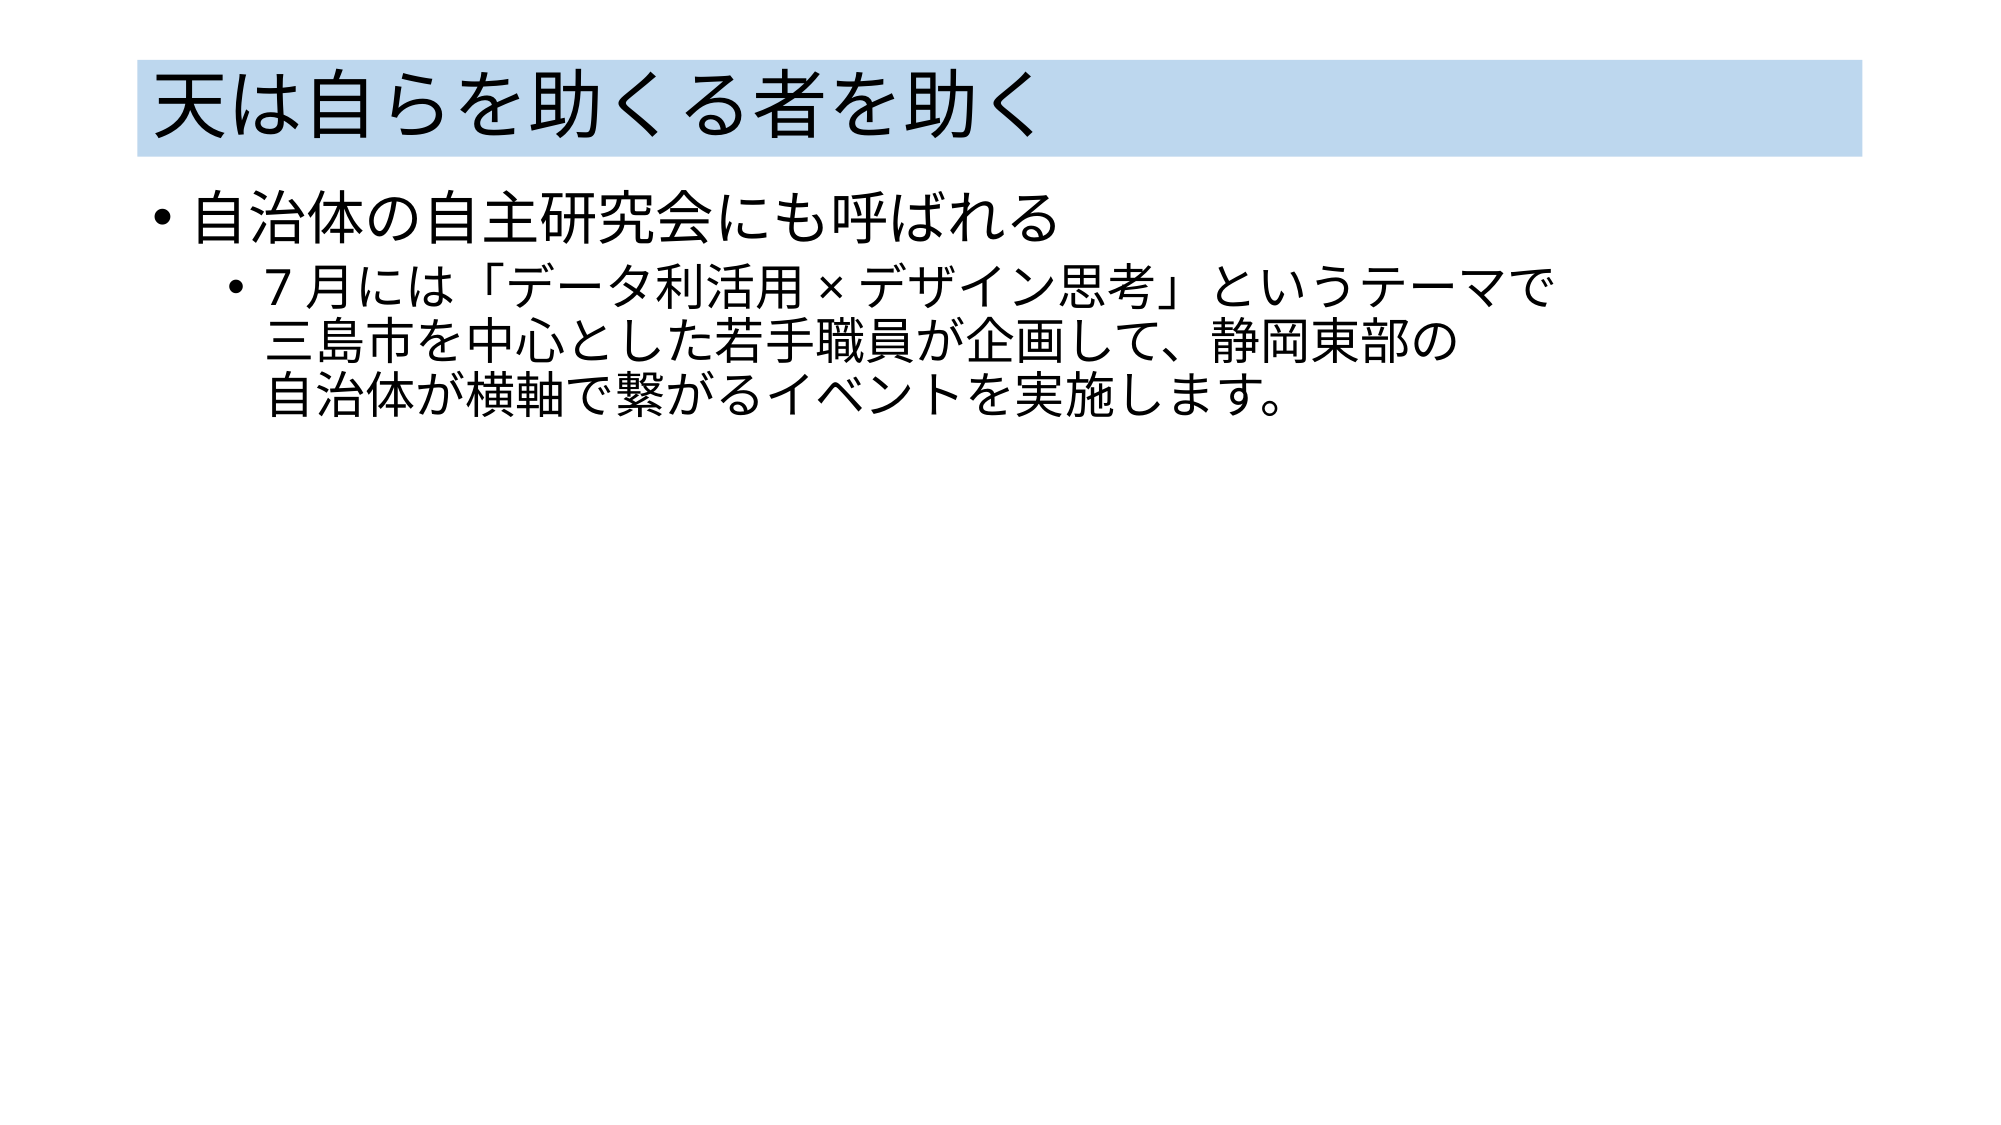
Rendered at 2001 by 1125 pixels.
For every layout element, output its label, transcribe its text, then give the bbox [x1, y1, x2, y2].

list 自治体の自主研究会にも呼ばれる 7月には「データ利活用×デザイン思考」というテーマで 三島市を中心とした若手職員が企画して、静岡東部の 自治体が横軸で繋がるイベントを実施します。 [137, 181, 1863, 1014]
title 天は自らを助くる者を助く [137, 59, 1863, 157]
